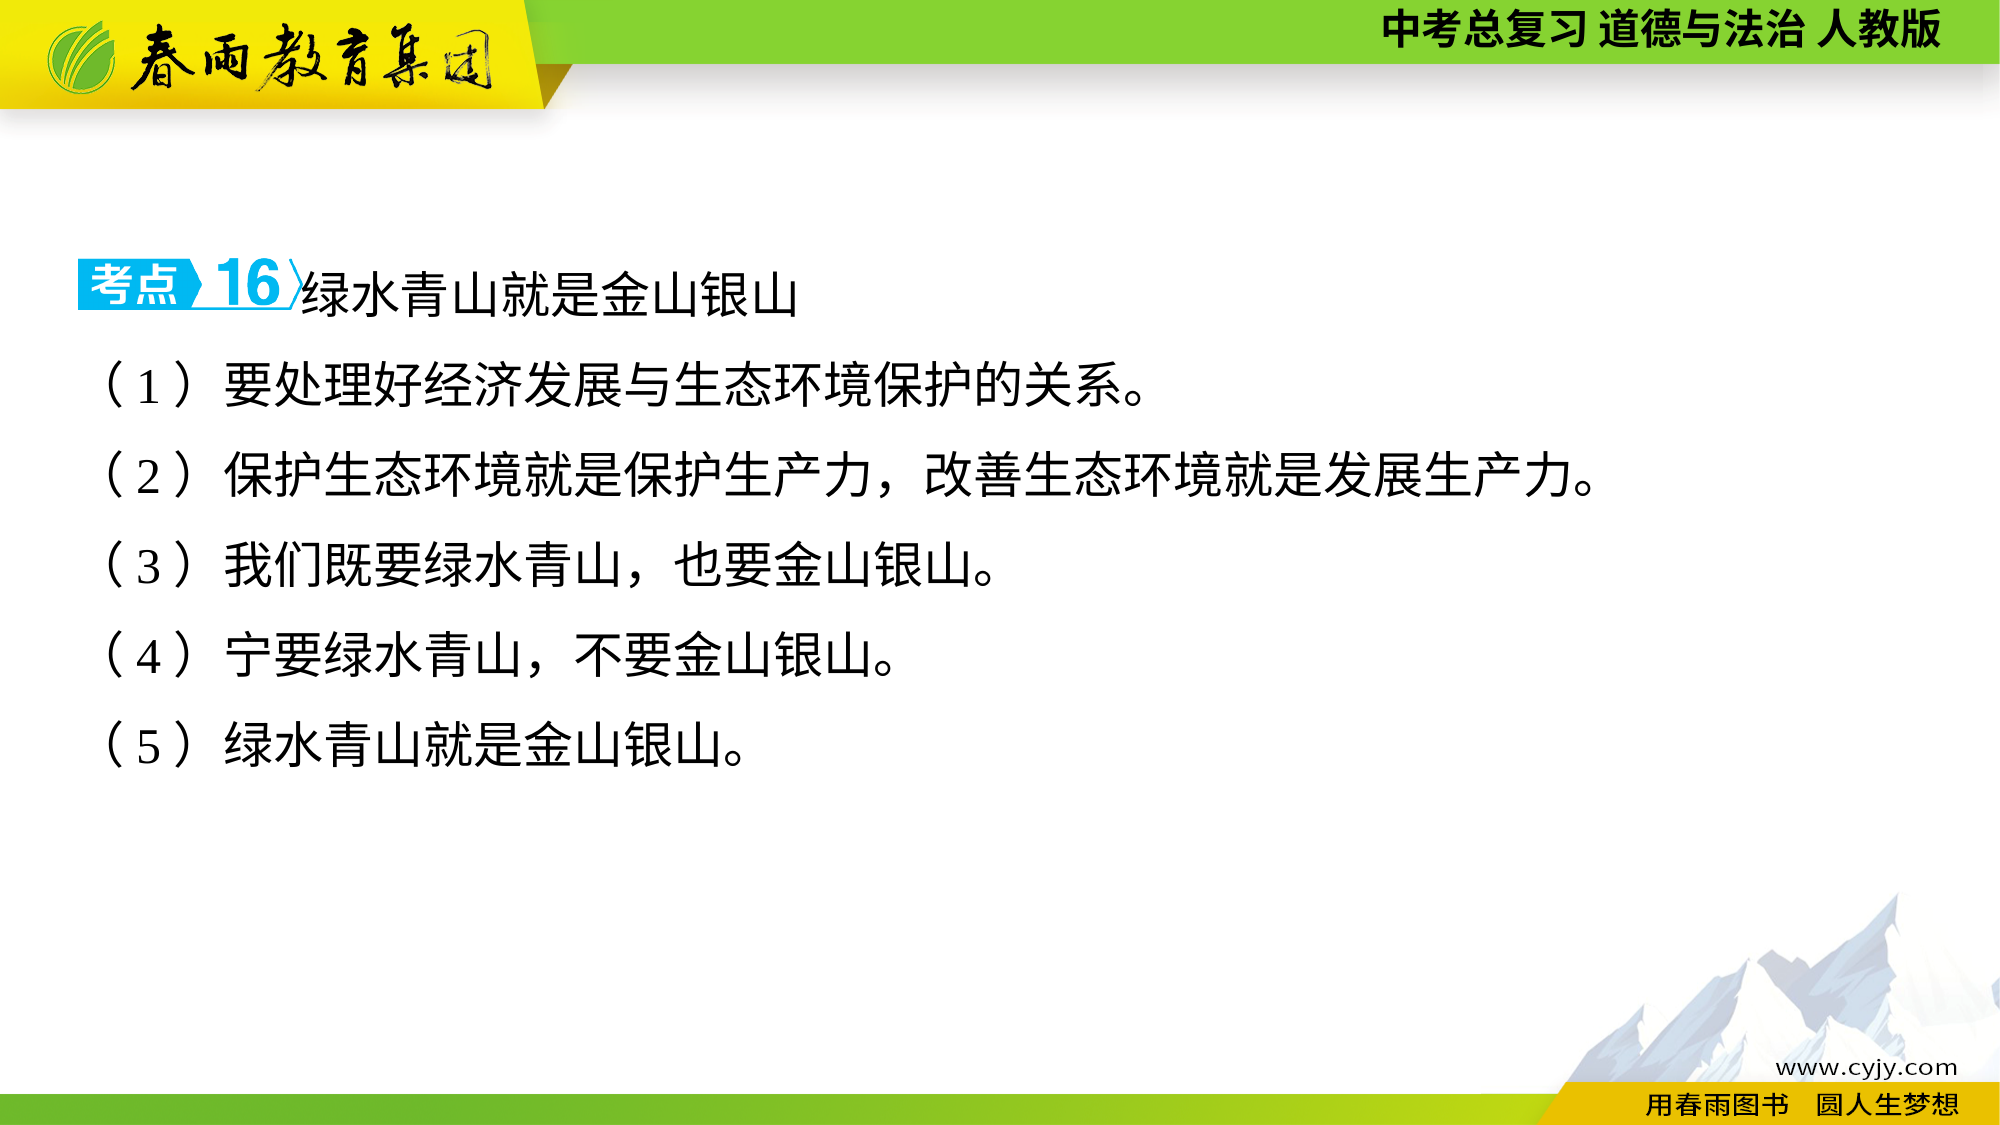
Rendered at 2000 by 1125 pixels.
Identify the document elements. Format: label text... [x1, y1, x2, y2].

list 绿水青山就是金山银山 （1）要处理好经济发展与生态环境保护的关系。 （2）保护生态环境就是保护生产力，改善生态环境就是发展生产力。 （3）我们既要绿水青山，也要金山银山。 （4）宁要绿水青山，不要金山银山。 （5）绿水青山就是金山银山。 [59, 226, 1944, 776]
picture [0, 0, 2000, 1125]
